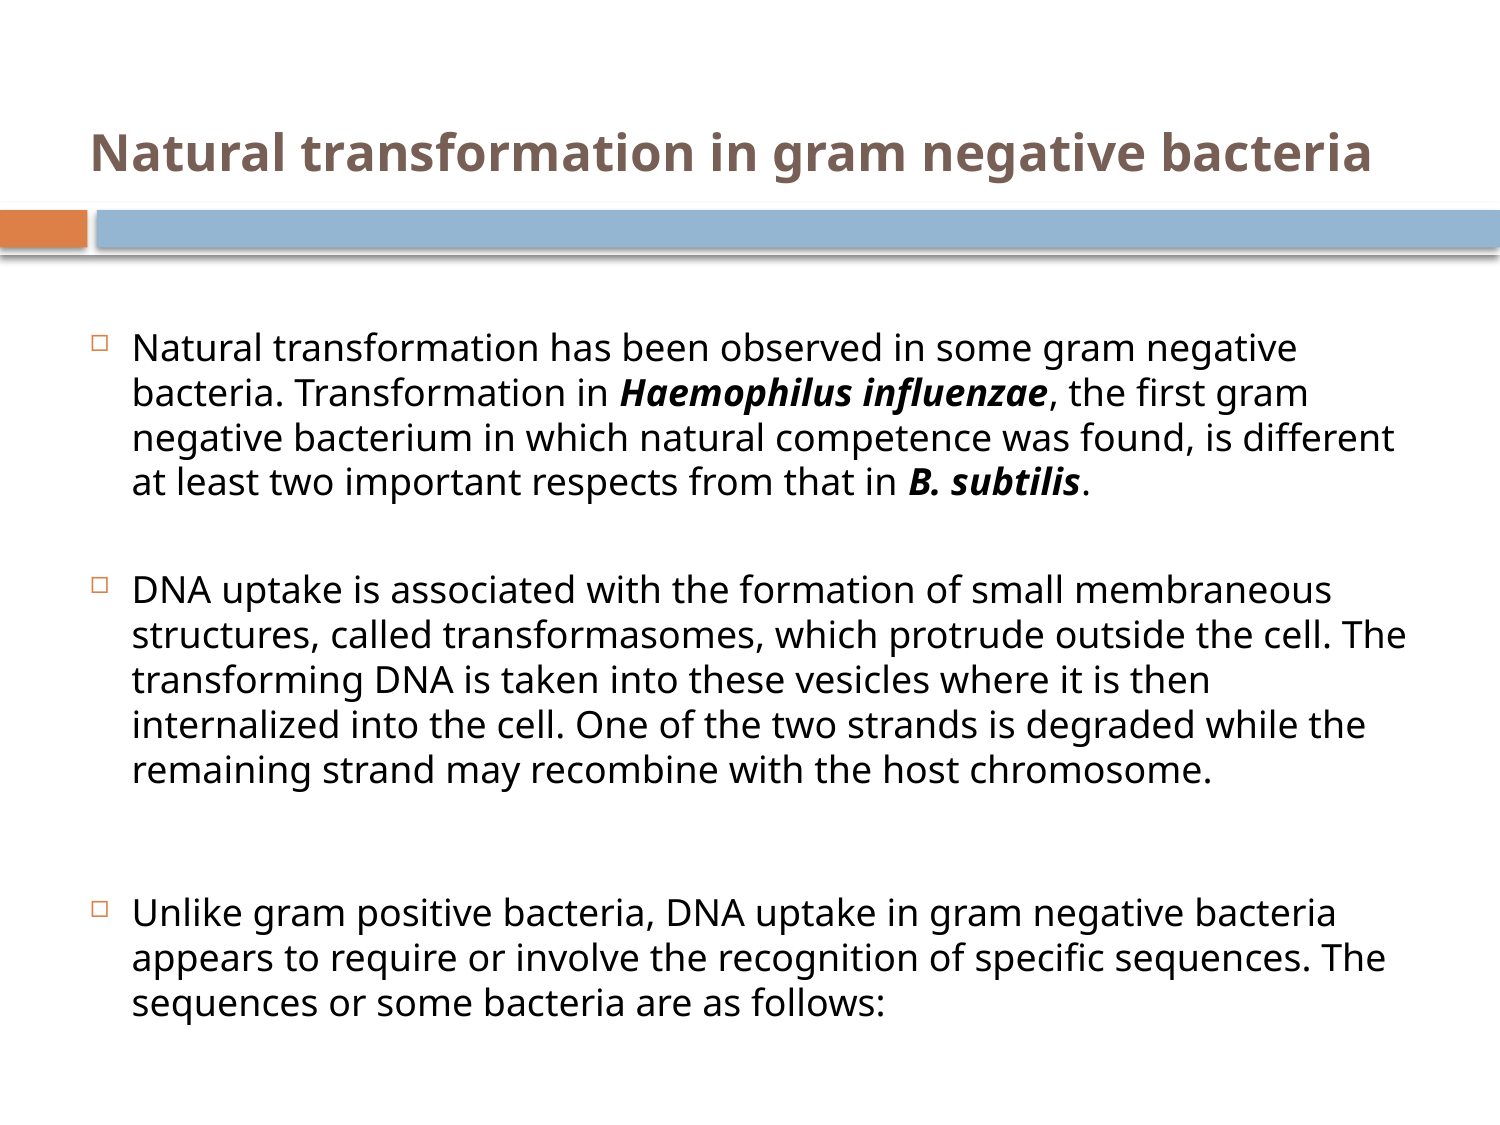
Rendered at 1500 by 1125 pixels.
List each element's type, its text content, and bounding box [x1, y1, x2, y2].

list Natural transformation has been observed in some gram negative bacteria. Transformation in Haemophilus influenzae, the first gram negative bacterium in which natural competence was found, is different at least two important respects from that in B. subtilis. DNA uptake is associated with the formation of small membraneous structures, called transformasomes, which protrude outside the cell. The transforming DNA is taken into these vesicles where it is then internalized into the cell. One of the two strands is degraded while the remaining strand may recombine with the host chromosome. Unlike gram positive bacteria, DNA uptake in gram negative bacteria appears to require or involve the recognition of specific sequences. The sequences or some bacteria are as follows: [75, 262, 1425, 1088]
title Natural transformation in gram negative bacteria [75, 87, 1425, 262]
